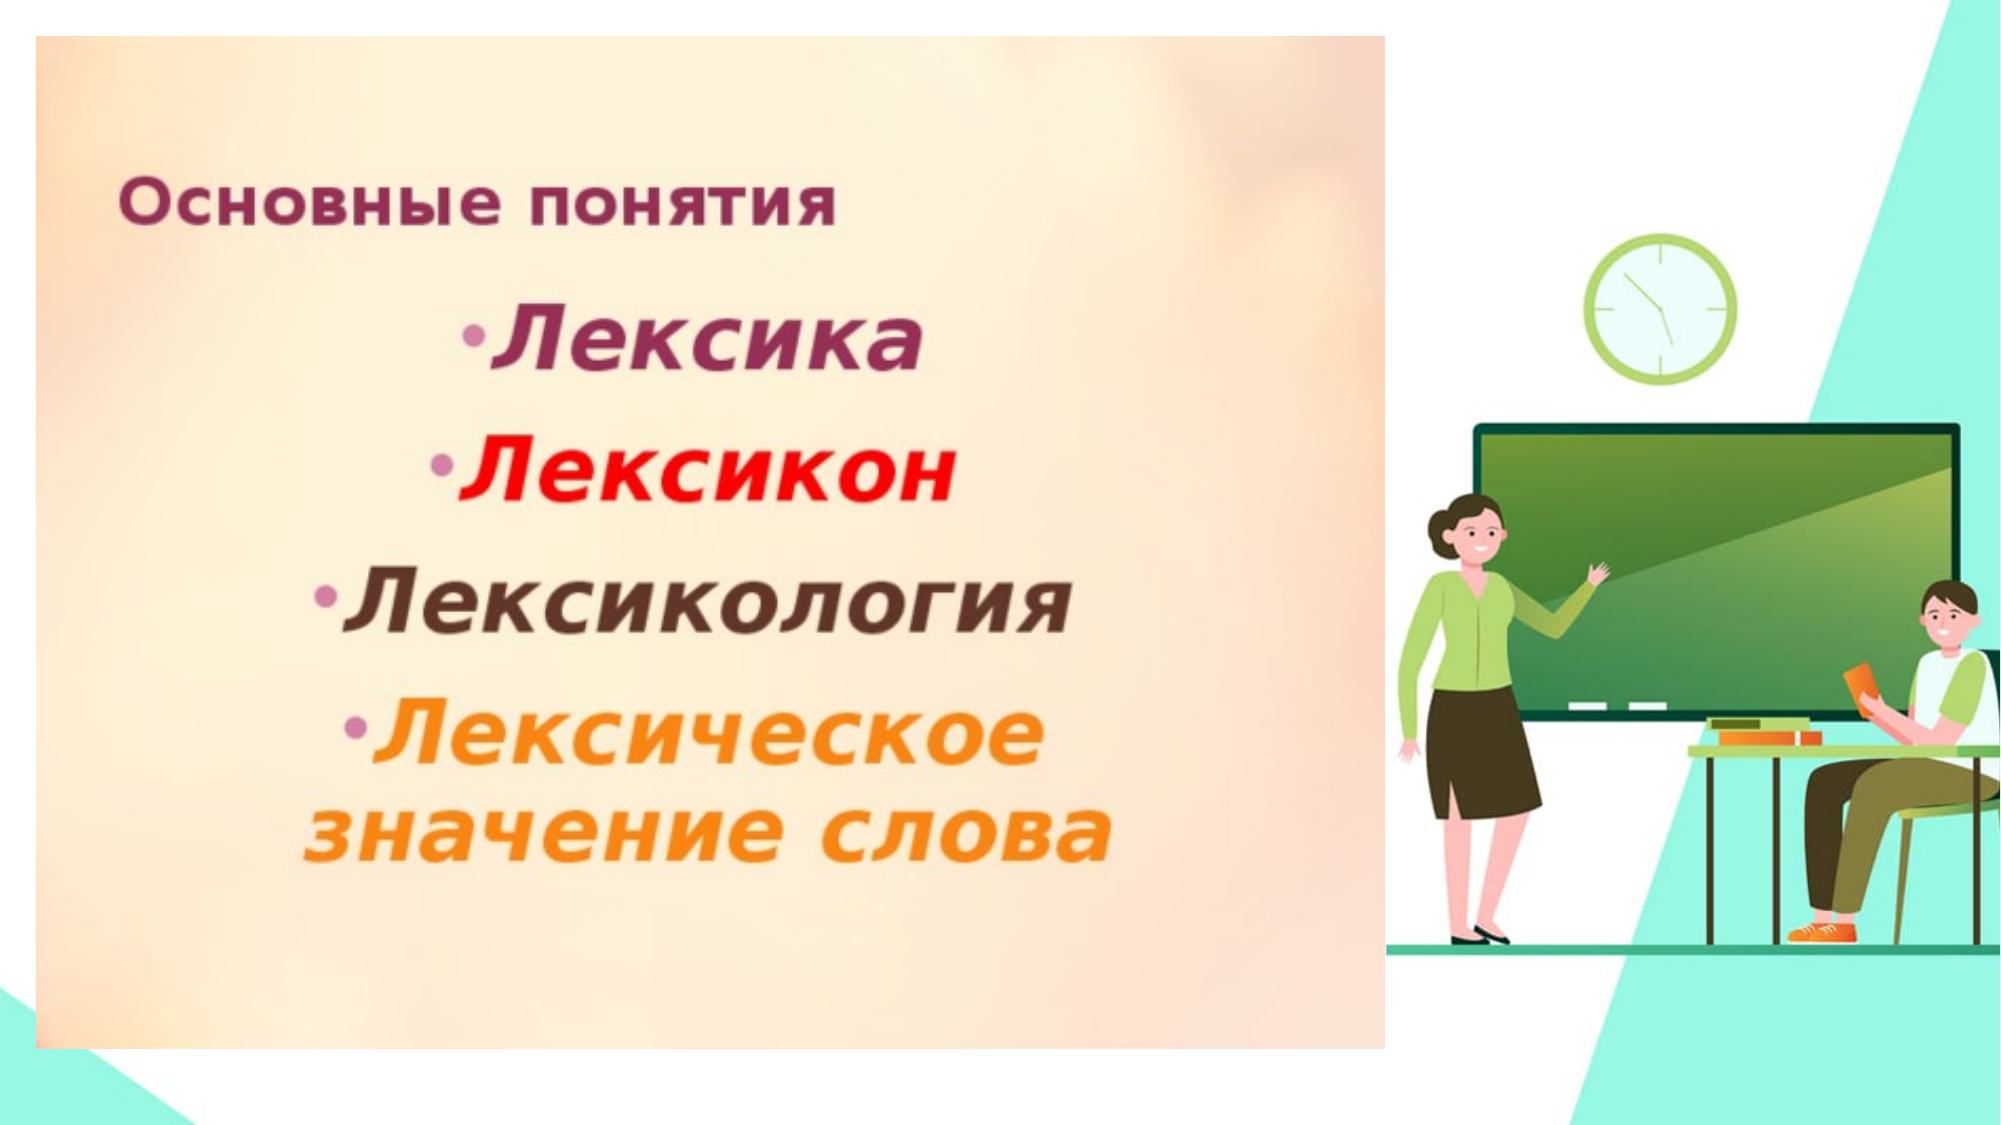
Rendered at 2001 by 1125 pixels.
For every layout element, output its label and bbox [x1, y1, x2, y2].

picture [0, 0, 2001, 1125]
list [36, 36, 1385, 1049]
